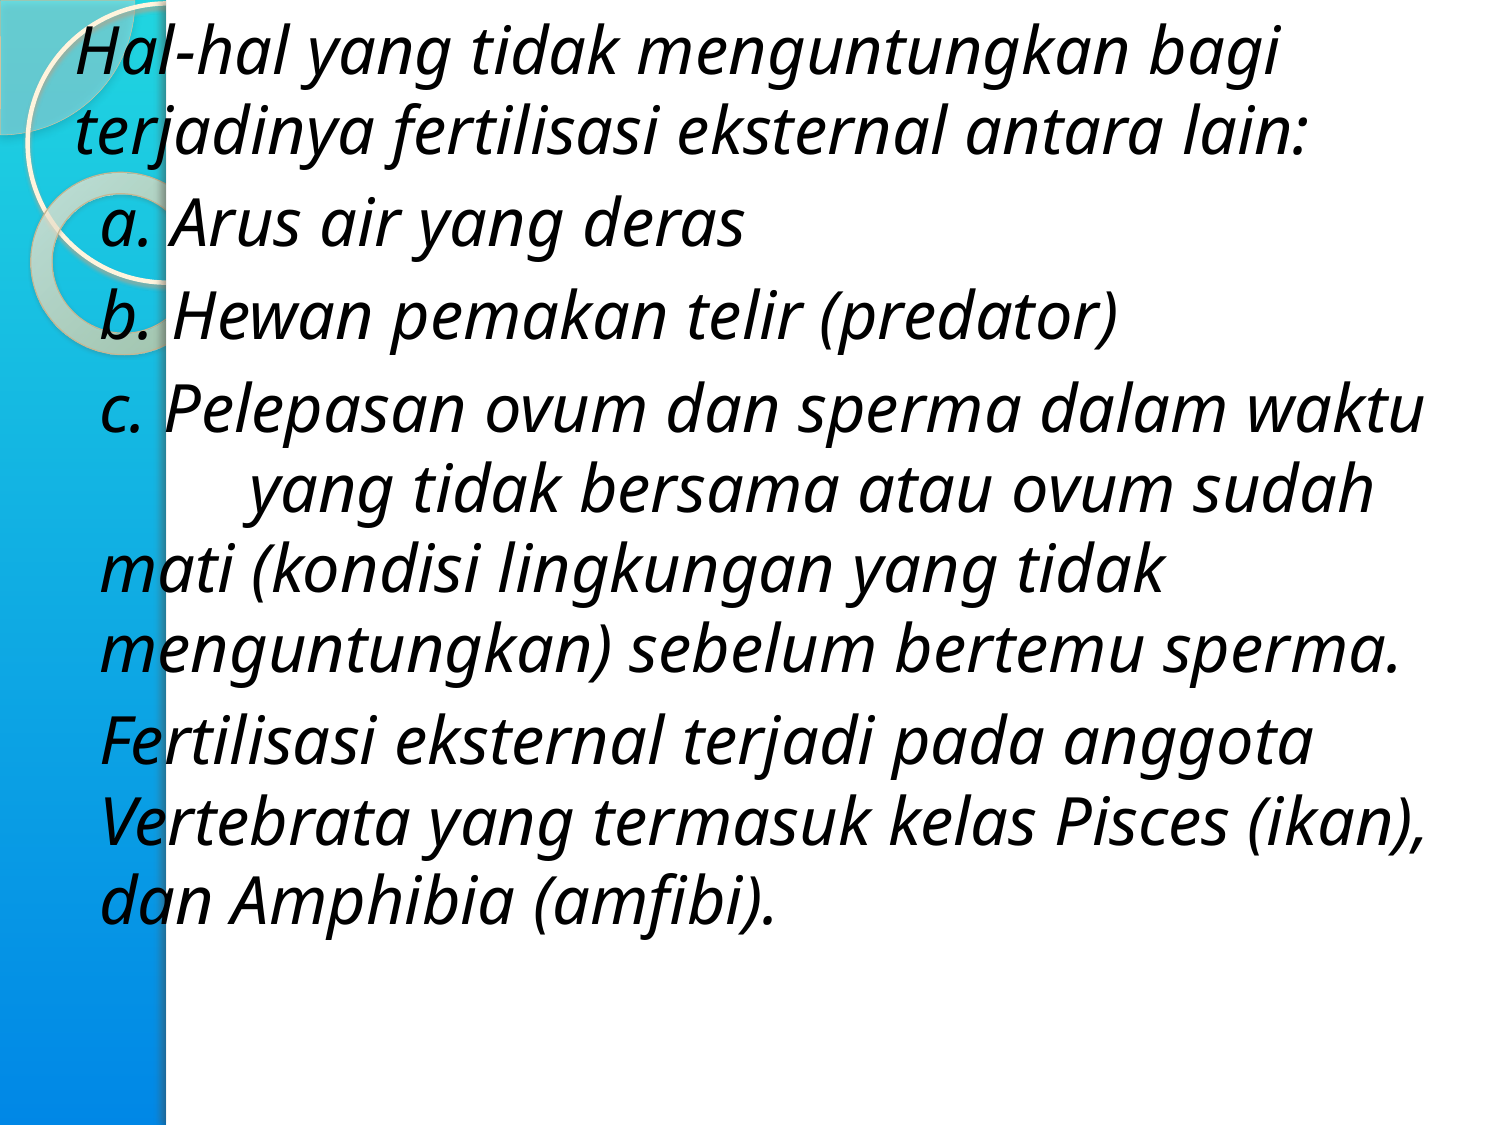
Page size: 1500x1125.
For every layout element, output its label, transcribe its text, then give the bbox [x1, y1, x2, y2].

list Hal-hal yang tidak menguntungkan bagi terjadinya fertilisasi eksternal antara lain: a. Arus air yang deras b. Hewan pemakan telir (predator) c. Pelepasan ovum dan sperma dalam waktu yang tidak bersama atau ovum sudah mati (kondisi lingkungan yang tidak menguntungkan) sebelum bertemu sperma. Fertilisasi eksternal terjadi pada anggota Vertebrata yang termasuk kelas Pisces (ikan), dan Amphibia (amfibi). [0, 0, 1500, 1125]
